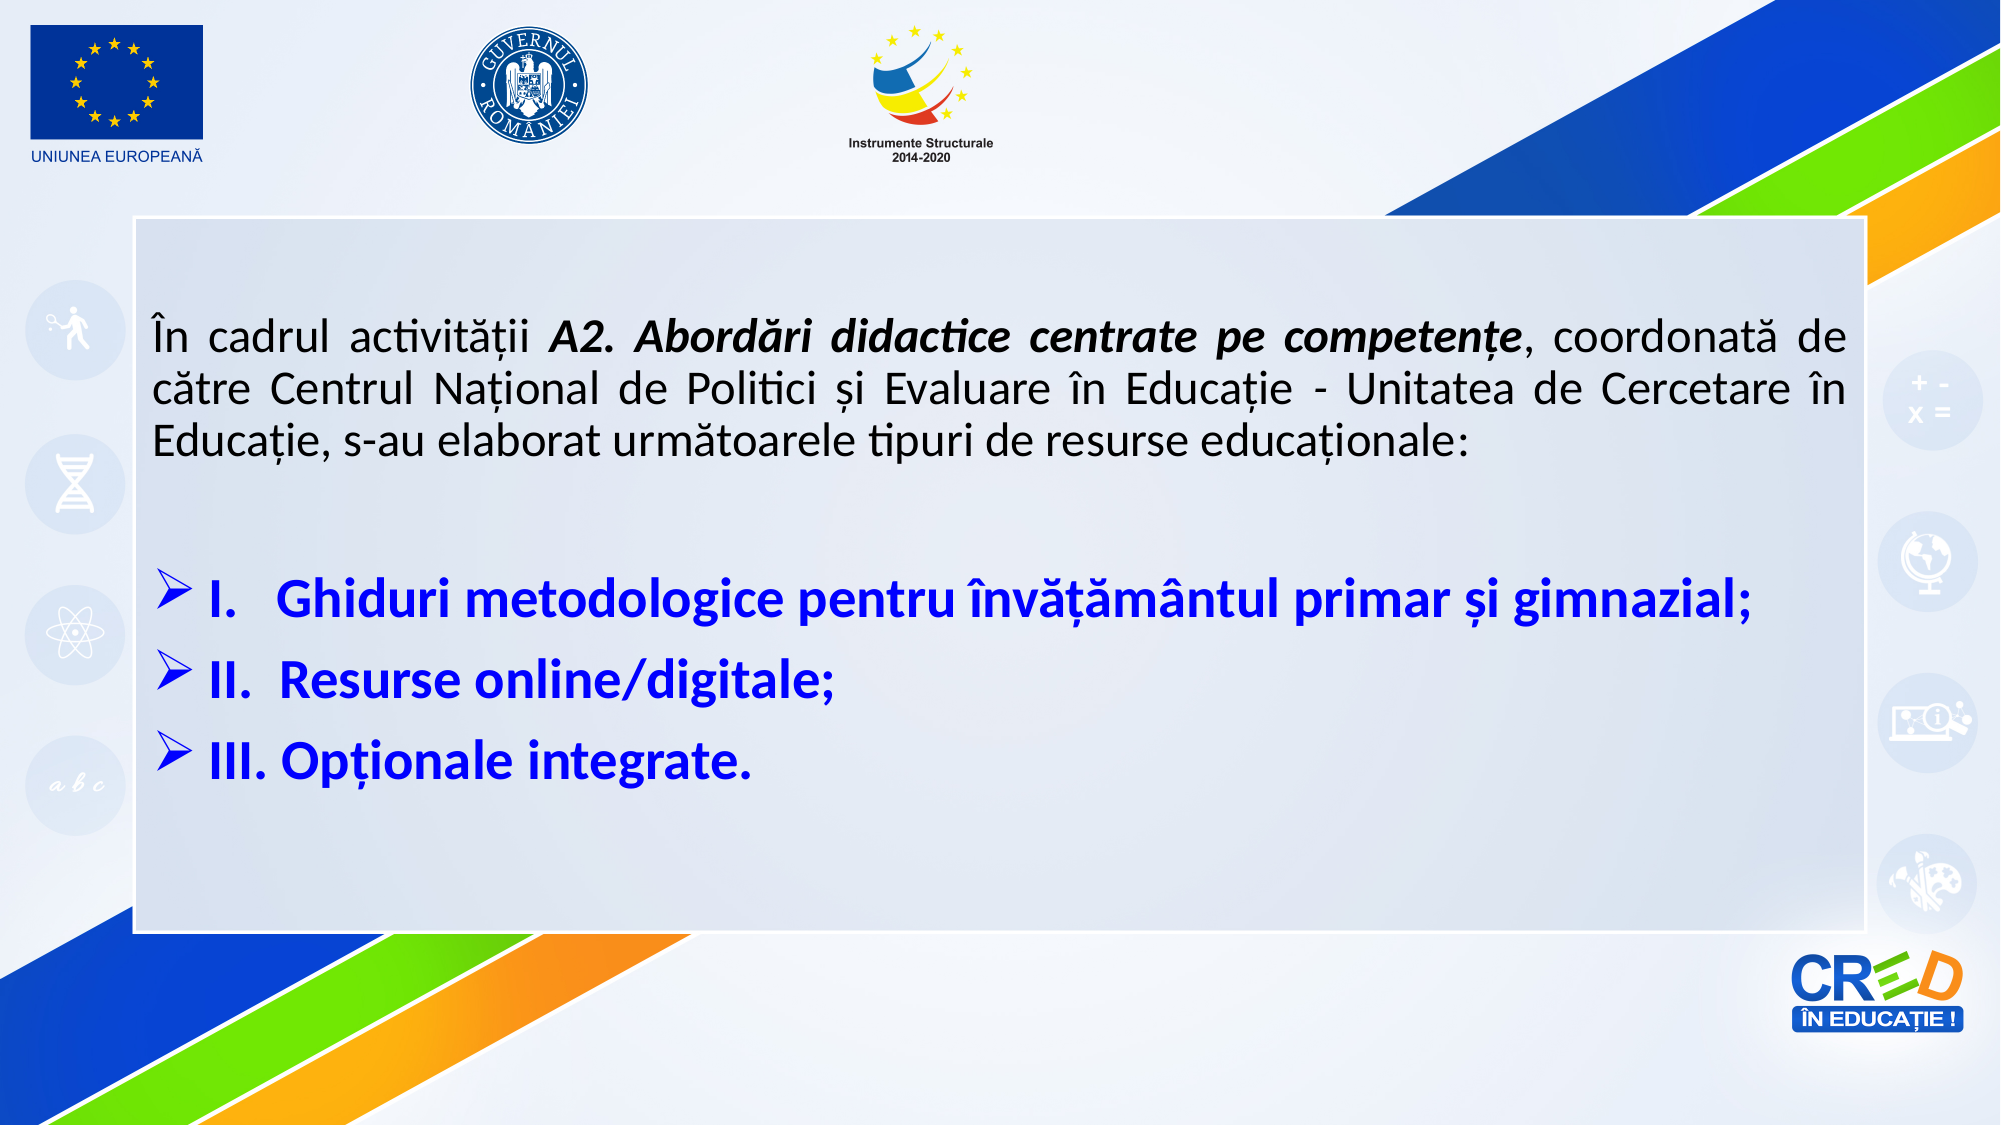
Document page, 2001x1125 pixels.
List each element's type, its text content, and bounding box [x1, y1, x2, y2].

list În cadrul activității A2. Abordări didactice centrate pe competențe, coordonată de către Centrul Național de Politici și Evaluare în Educație - Unitatea de Cercetare în Educație, s-au elaborat următoarele tipuri de resurse educaționale: I. Ghiduri metodologice pentru învățământul primar și gimnazial; II. Resurse online/digitale; III. Opționale integrate. [137, 219, 1863, 934]
picture [0, 0, 2001, 1125]
